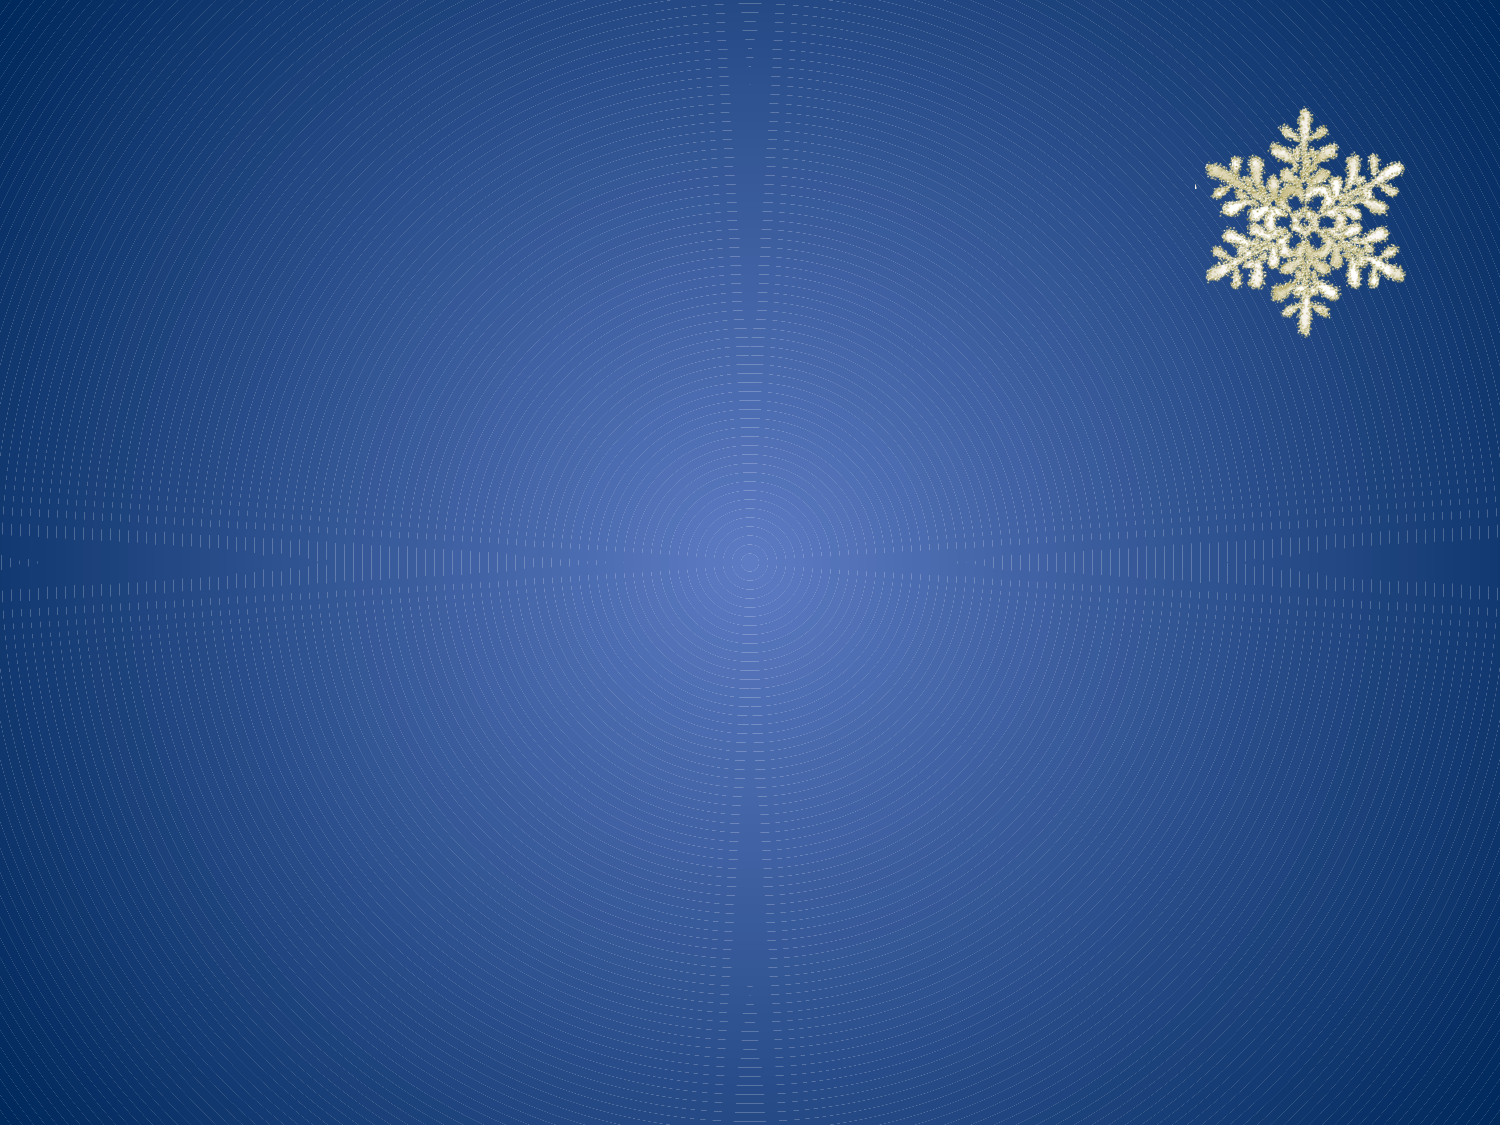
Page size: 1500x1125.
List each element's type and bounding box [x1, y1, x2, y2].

picture [1195, 105, 1407, 339]
